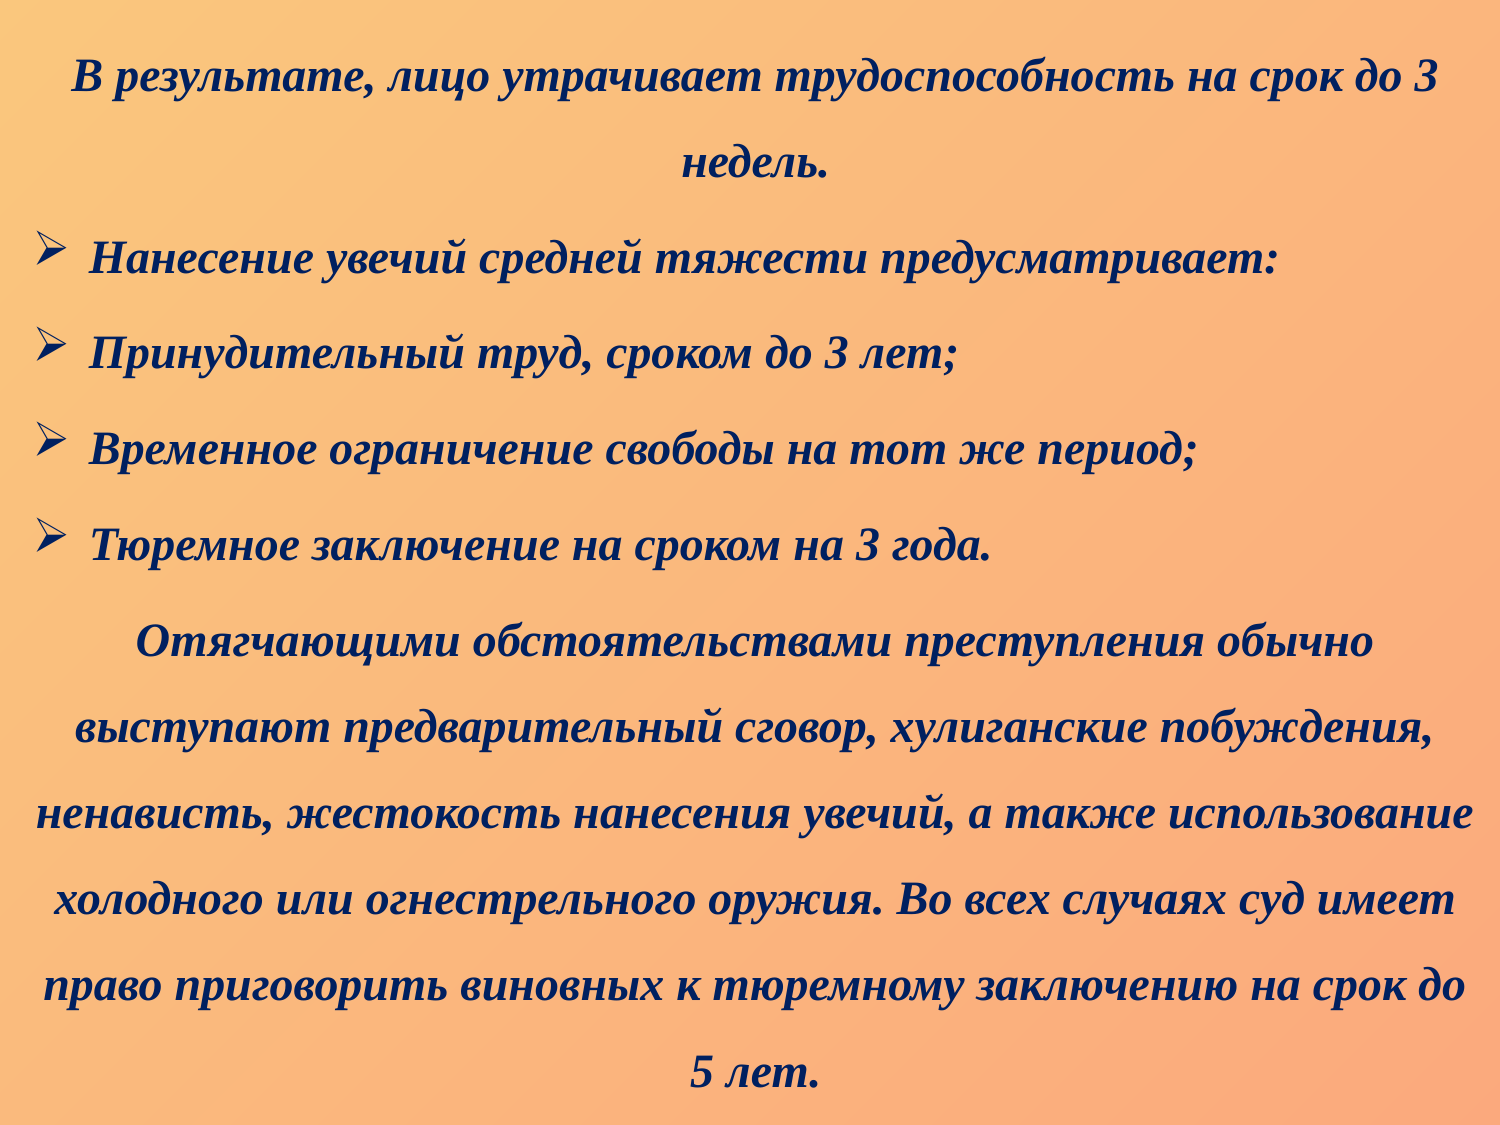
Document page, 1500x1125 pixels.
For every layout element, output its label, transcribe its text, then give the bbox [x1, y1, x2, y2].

list В результате, лицо утрачивает трудоспособность на срок до 3 недель. Нанесение увечий средней тяжести предусматривает: Принудительный труд, сроком до 3 лет; Временное ограничение свободы на тот же период; Тюремное заключение на сроком на 3 года. Отягчающими обстоятельствами преступления обычно выступают предварительный сговор, хулиганские побуждения, ненависть, жестокость нанесения увечий, а также использование холодного или огнестрельного оружия. Во всех случаях суд имеет право приговорить виновных к тюремному заключению на срок до 5 лет. [17, 7, 1495, 1118]
